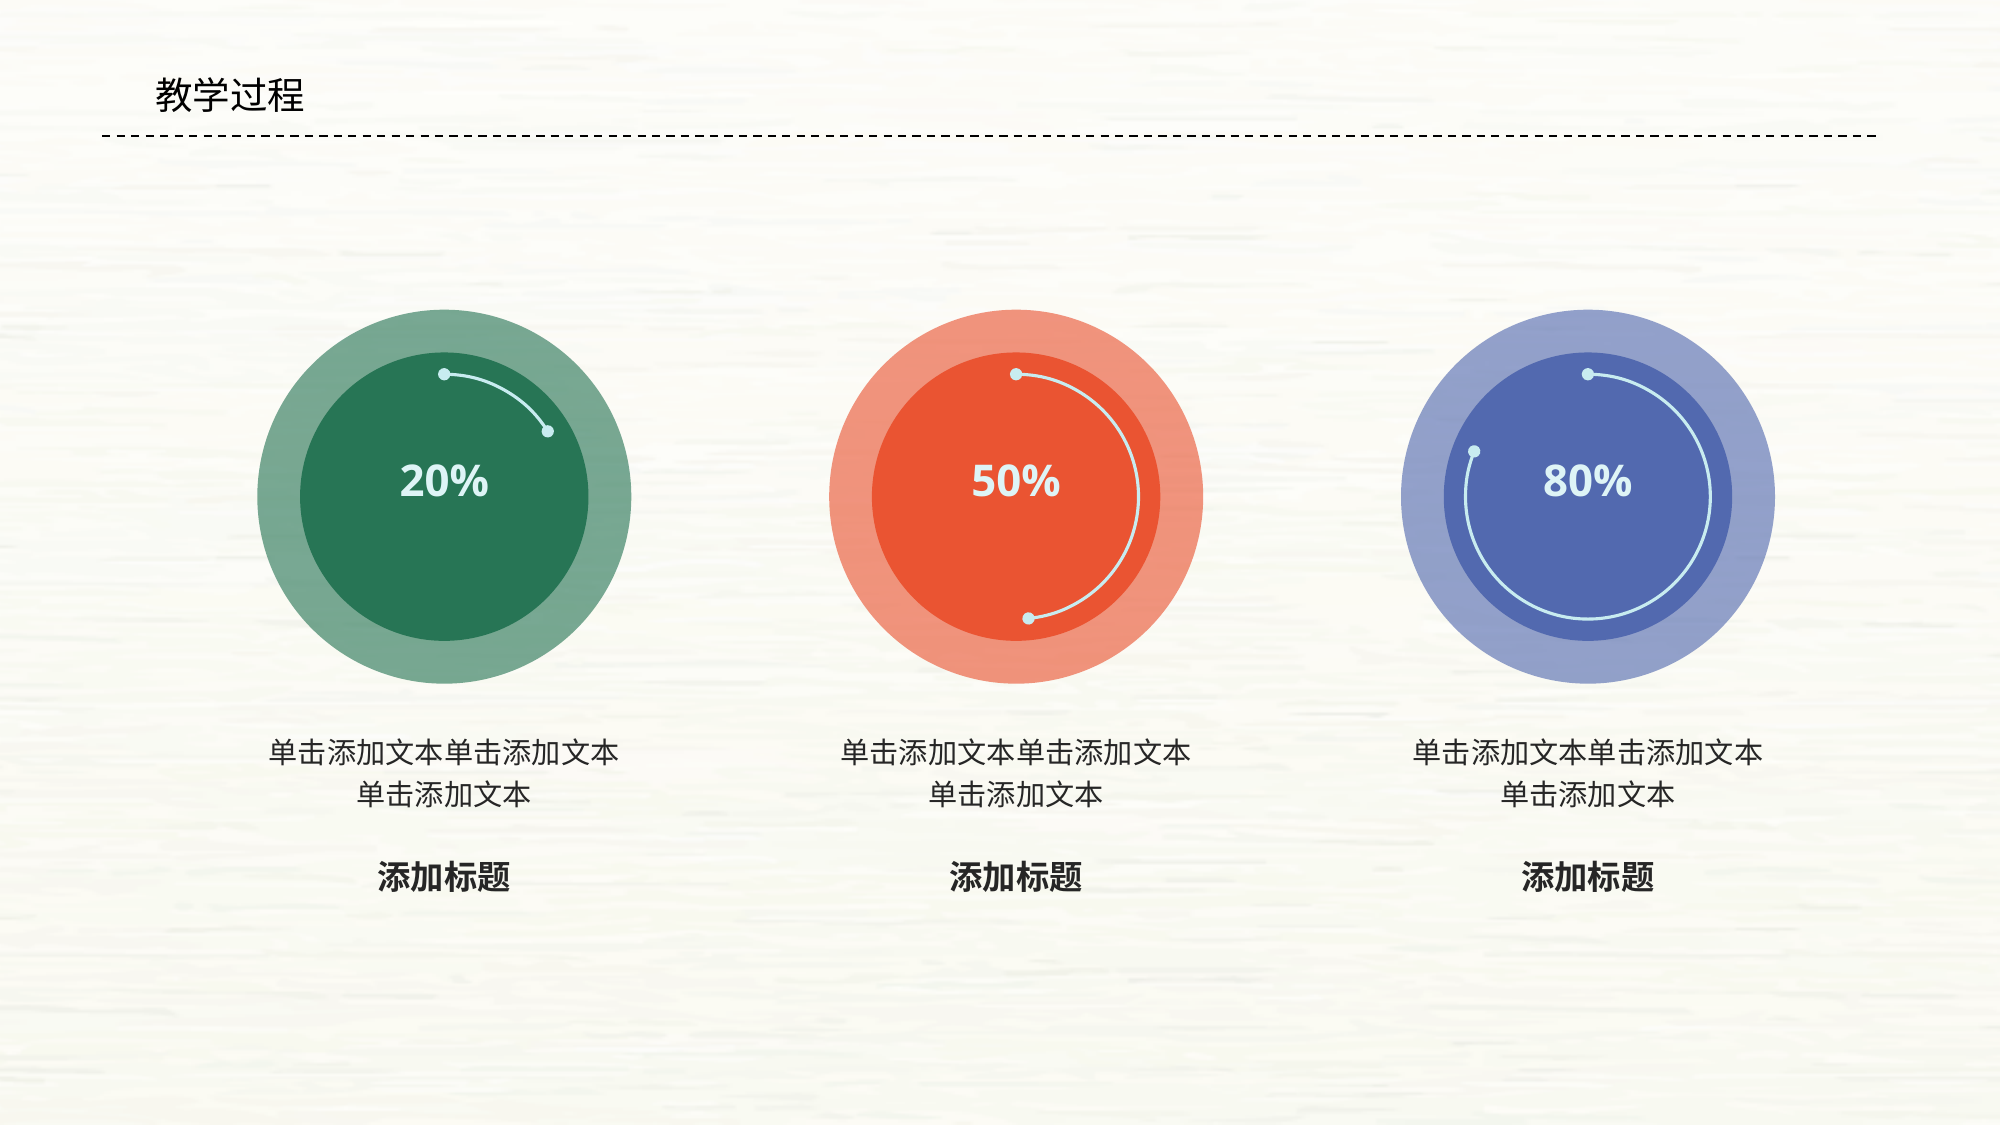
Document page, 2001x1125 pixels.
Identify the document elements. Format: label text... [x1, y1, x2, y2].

picture [0, 0, 2000, 1125]
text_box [243, 309, 1789, 906]
text_box 教学过程 [140, 64, 321, 125]
